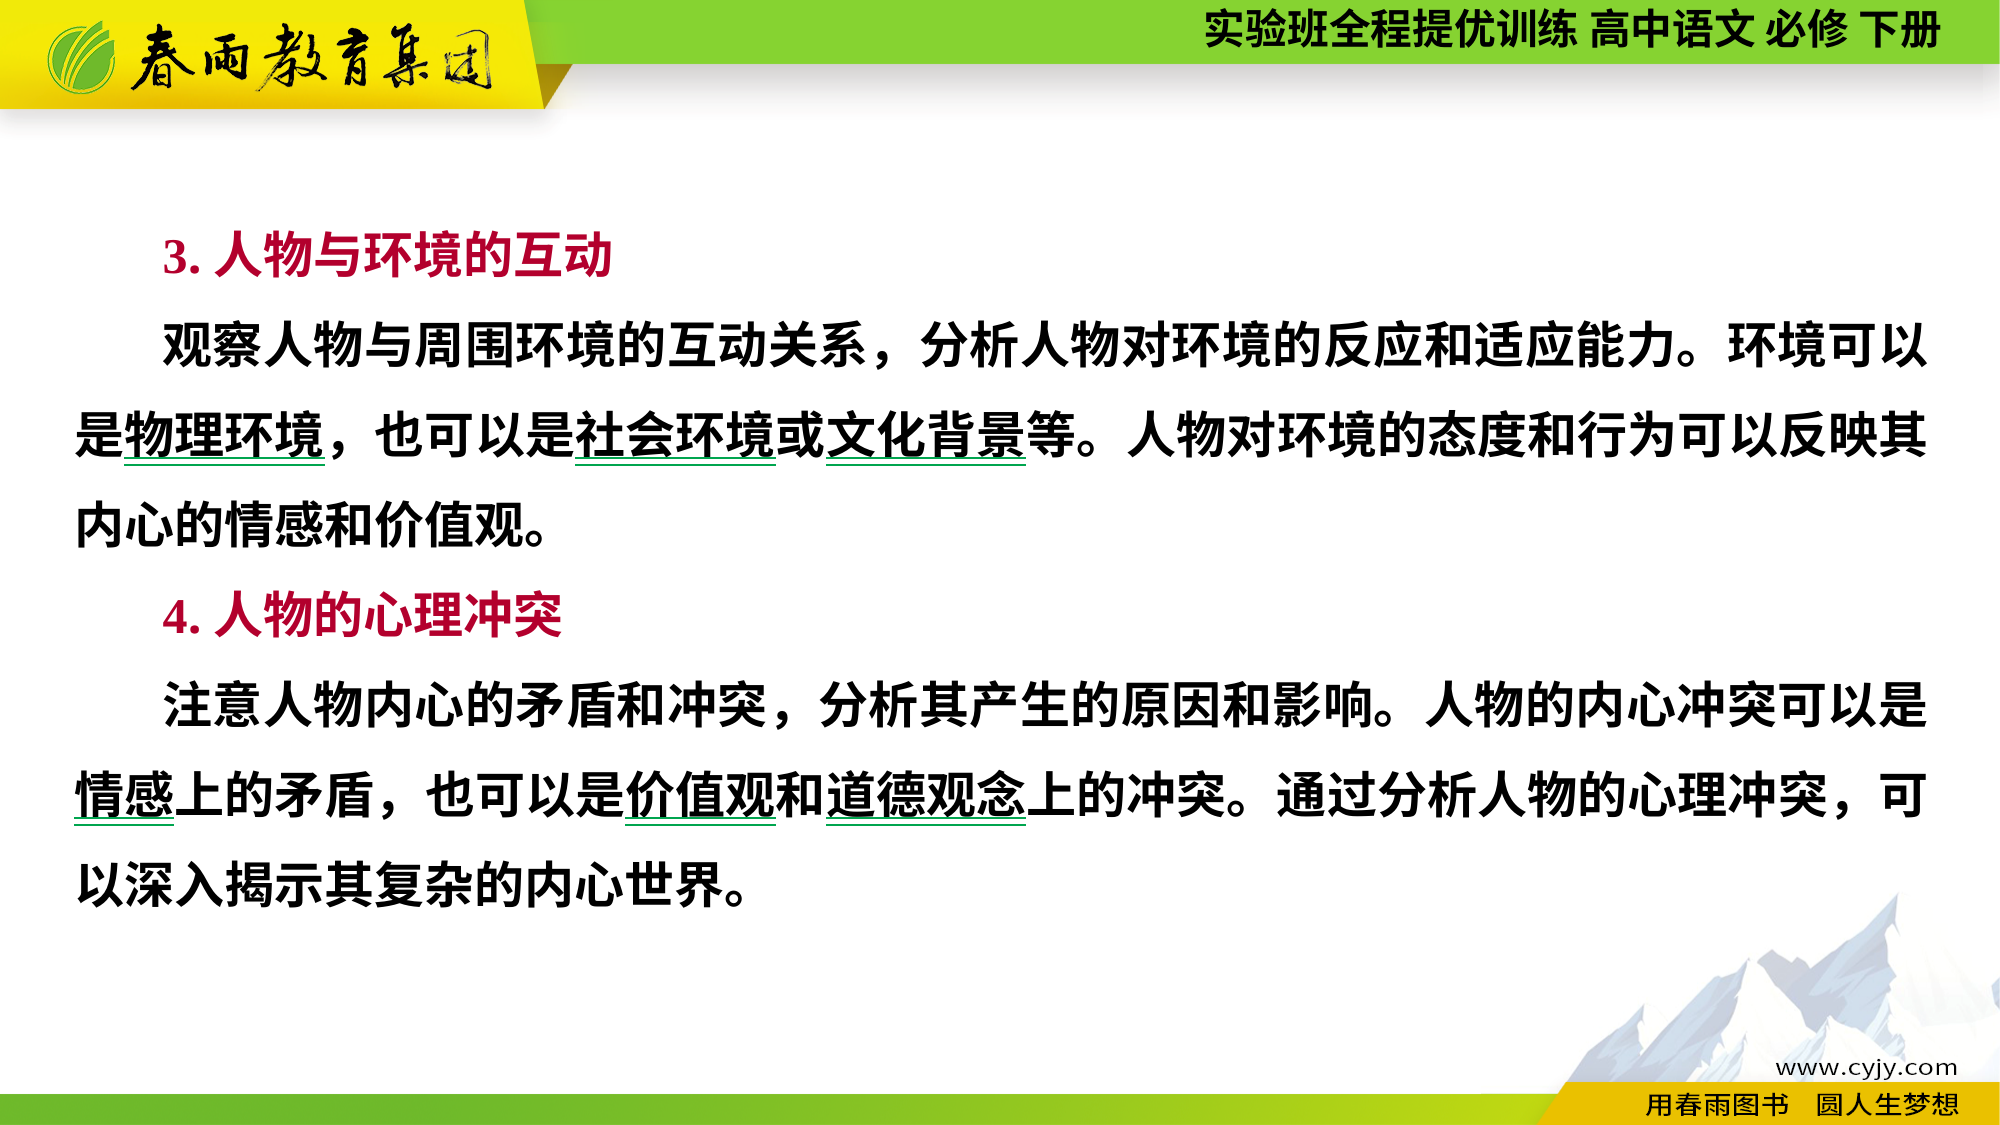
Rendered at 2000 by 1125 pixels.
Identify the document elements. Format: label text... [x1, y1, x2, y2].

list 3.人物与环境的互动 观察人物与周围环境的互动关系，分析人物对环境的反应和适应能力。环境可以是物理环境，也可以是社会环境或文化背景等。人物对环境的态度和行为可以反映其内心的情感和价值观。 4.人物的心理冲突 注意人物内心的矛盾和冲突，分析其产生的原因和影响。人物的内心冲突可以是情感上的矛盾，也可以是价值观和道德观念上的冲突。通过分析人物的心理冲突，可以深入揭示其复杂的内心世界。 [59, 186, 1944, 929]
picture [0, 0, 2000, 1125]
